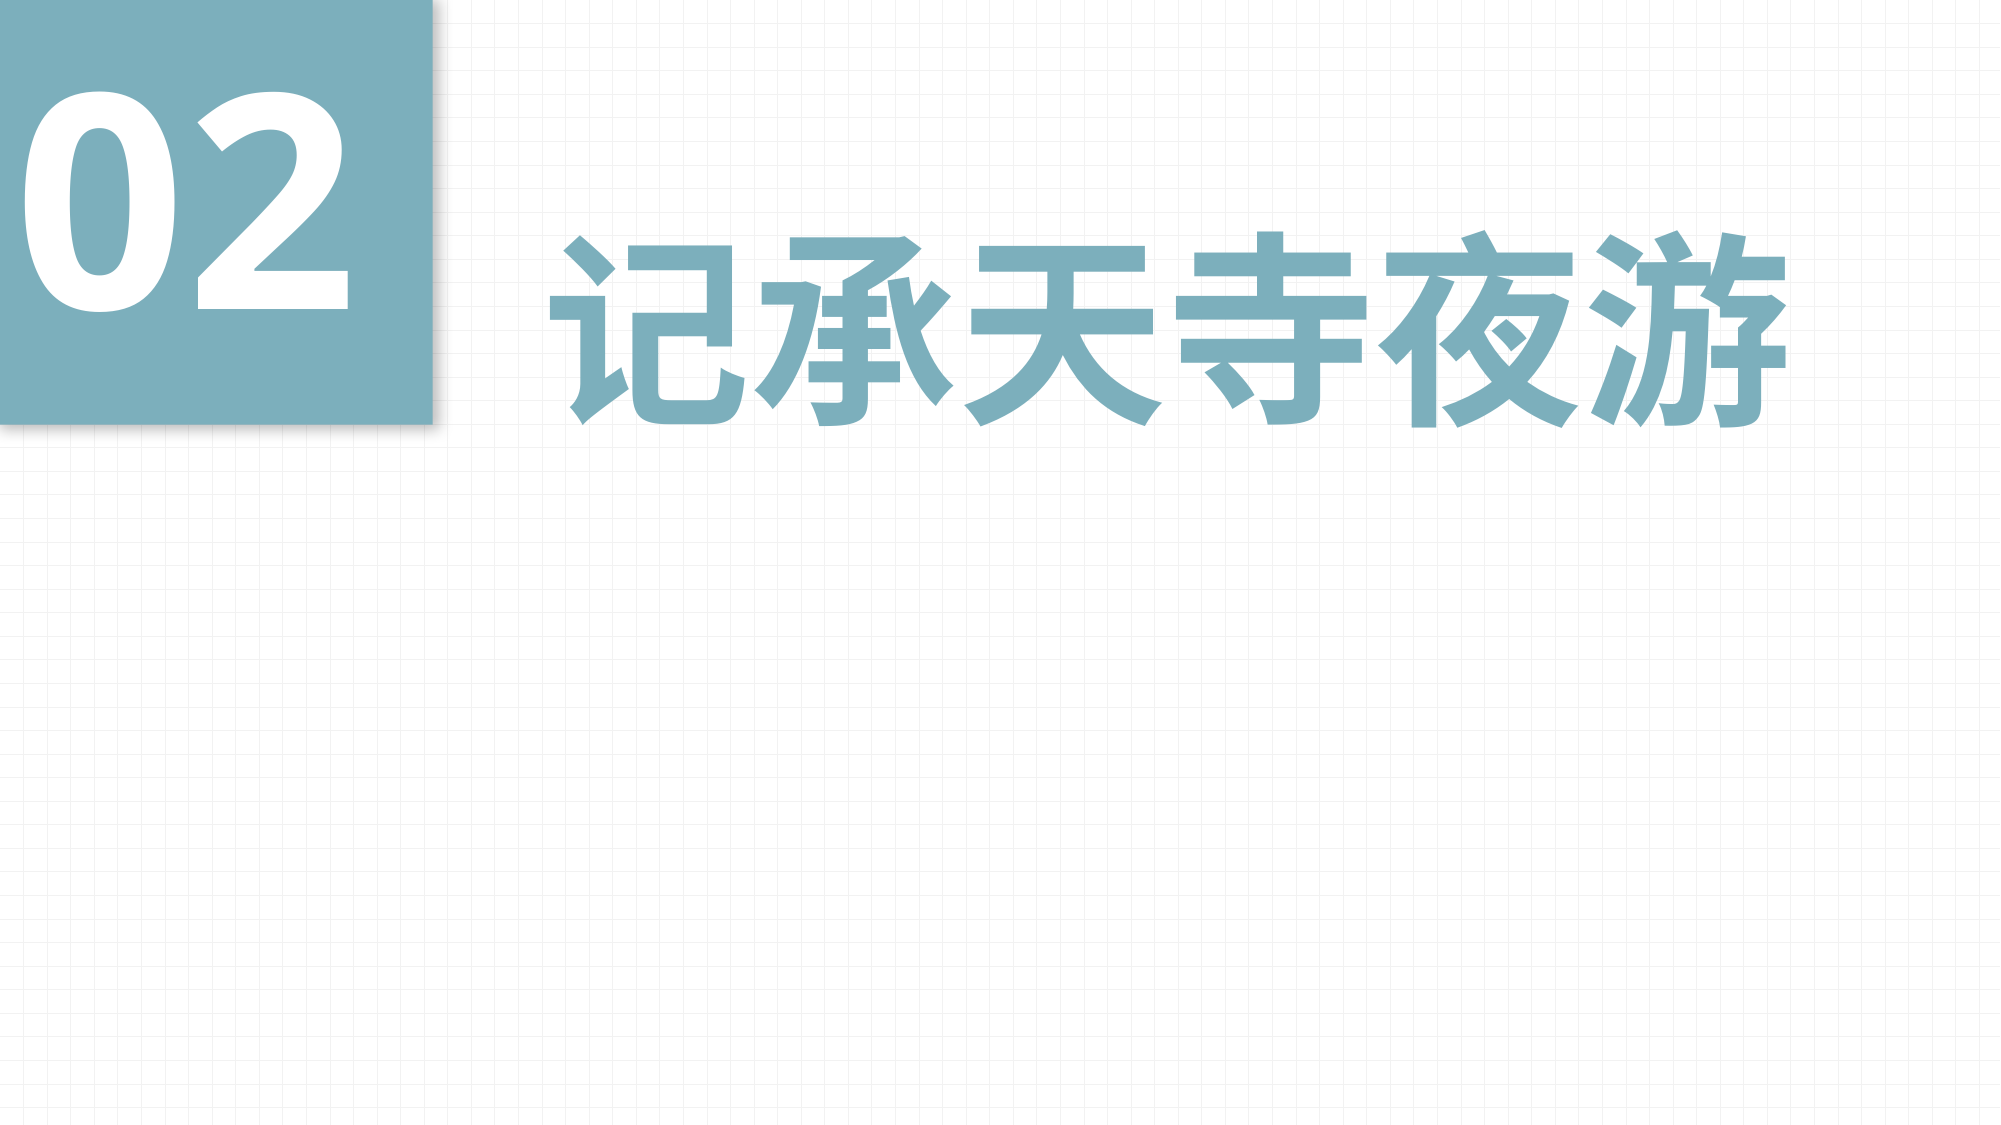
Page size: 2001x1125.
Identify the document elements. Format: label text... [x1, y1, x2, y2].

list 02 [0, 0, 433, 425]
list 记承天寺夜游 [527, 193, 1845, 478]
